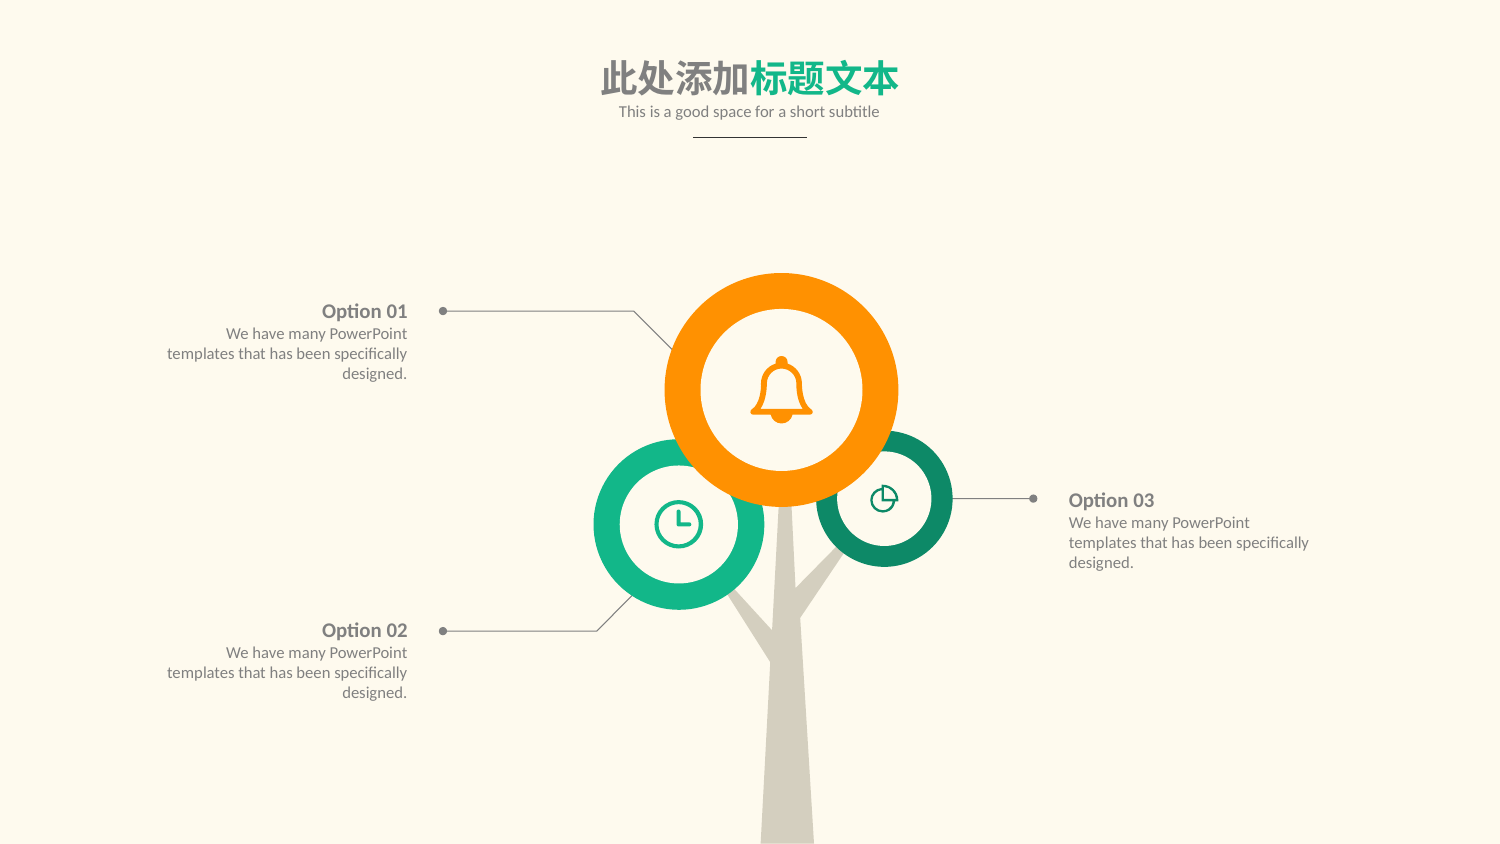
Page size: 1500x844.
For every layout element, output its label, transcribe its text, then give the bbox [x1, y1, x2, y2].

text_box [953, 494, 1038, 503]
text_box Option 02 We have many PowerPoint templates that has been specifically designed. [159, 616, 408, 702]
text_box [438, 306, 671, 355]
text_box [619, 465, 738, 584]
text_box Option 03 We have many PowerPoint templates that has been specifically designed. [1068, 486, 1318, 572]
text_box [664, 273, 899, 507]
text_box Option 01 We have many PowerPoint templates that has been specifically designed. [159, 297, 408, 383]
text_box [816, 431, 953, 567]
text_box [750, 356, 813, 424]
text_box [438, 592, 632, 636]
text_box [870, 484, 899, 513]
text_box 此处添加标题文本 [585, 47, 915, 108]
text_box This is a good space for a short subtitle [603, 93, 895, 128]
text_box [700, 308, 863, 471]
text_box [654, 499, 704, 549]
text_box [727, 507, 844, 844]
text_box [837, 451, 932, 546]
text_box [593, 439, 765, 610]
